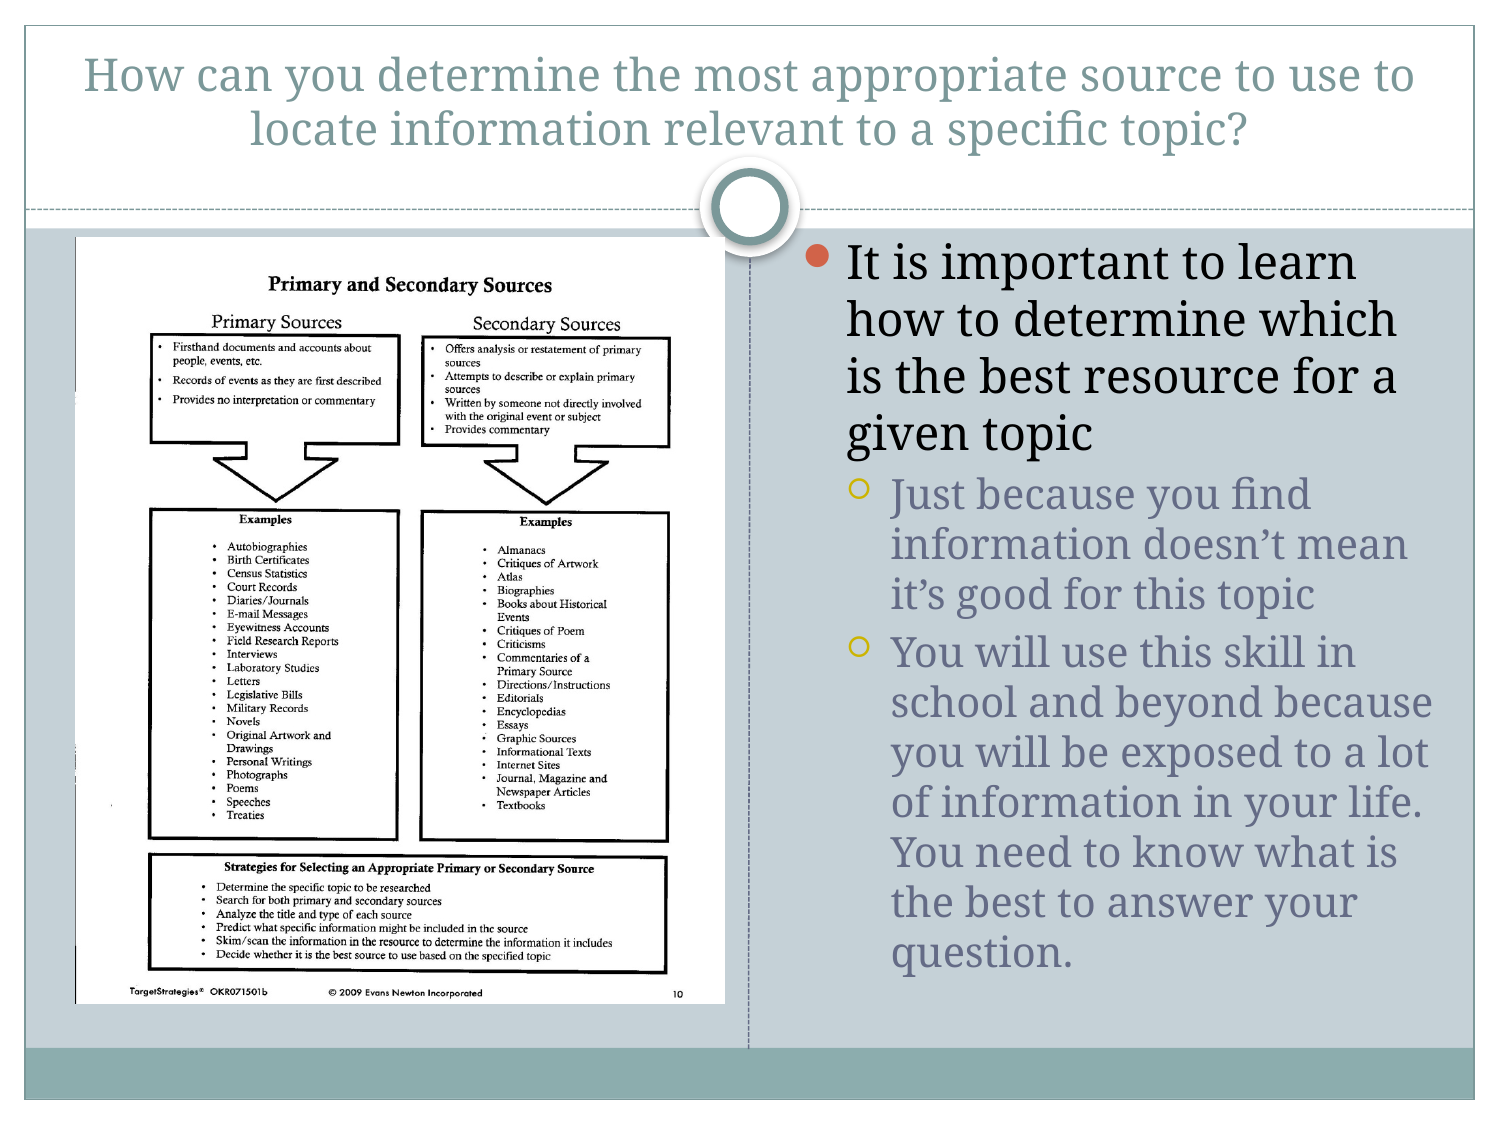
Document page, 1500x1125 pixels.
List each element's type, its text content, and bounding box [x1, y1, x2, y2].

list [74, 237, 726, 1004]
title How can you determine the most appropriate source to use to locate information relevant to a specific topic? [49, 37, 1450, 162]
list It is important to learn how to determine which is the best resource for a given topic Just because you find information doesn’t mean it’s good for this topic You will use this skill in school and beyond because you will be exposed to a lot of information in your life. You need to know what is the best to answer your question. [787, 224, 1450, 993]
